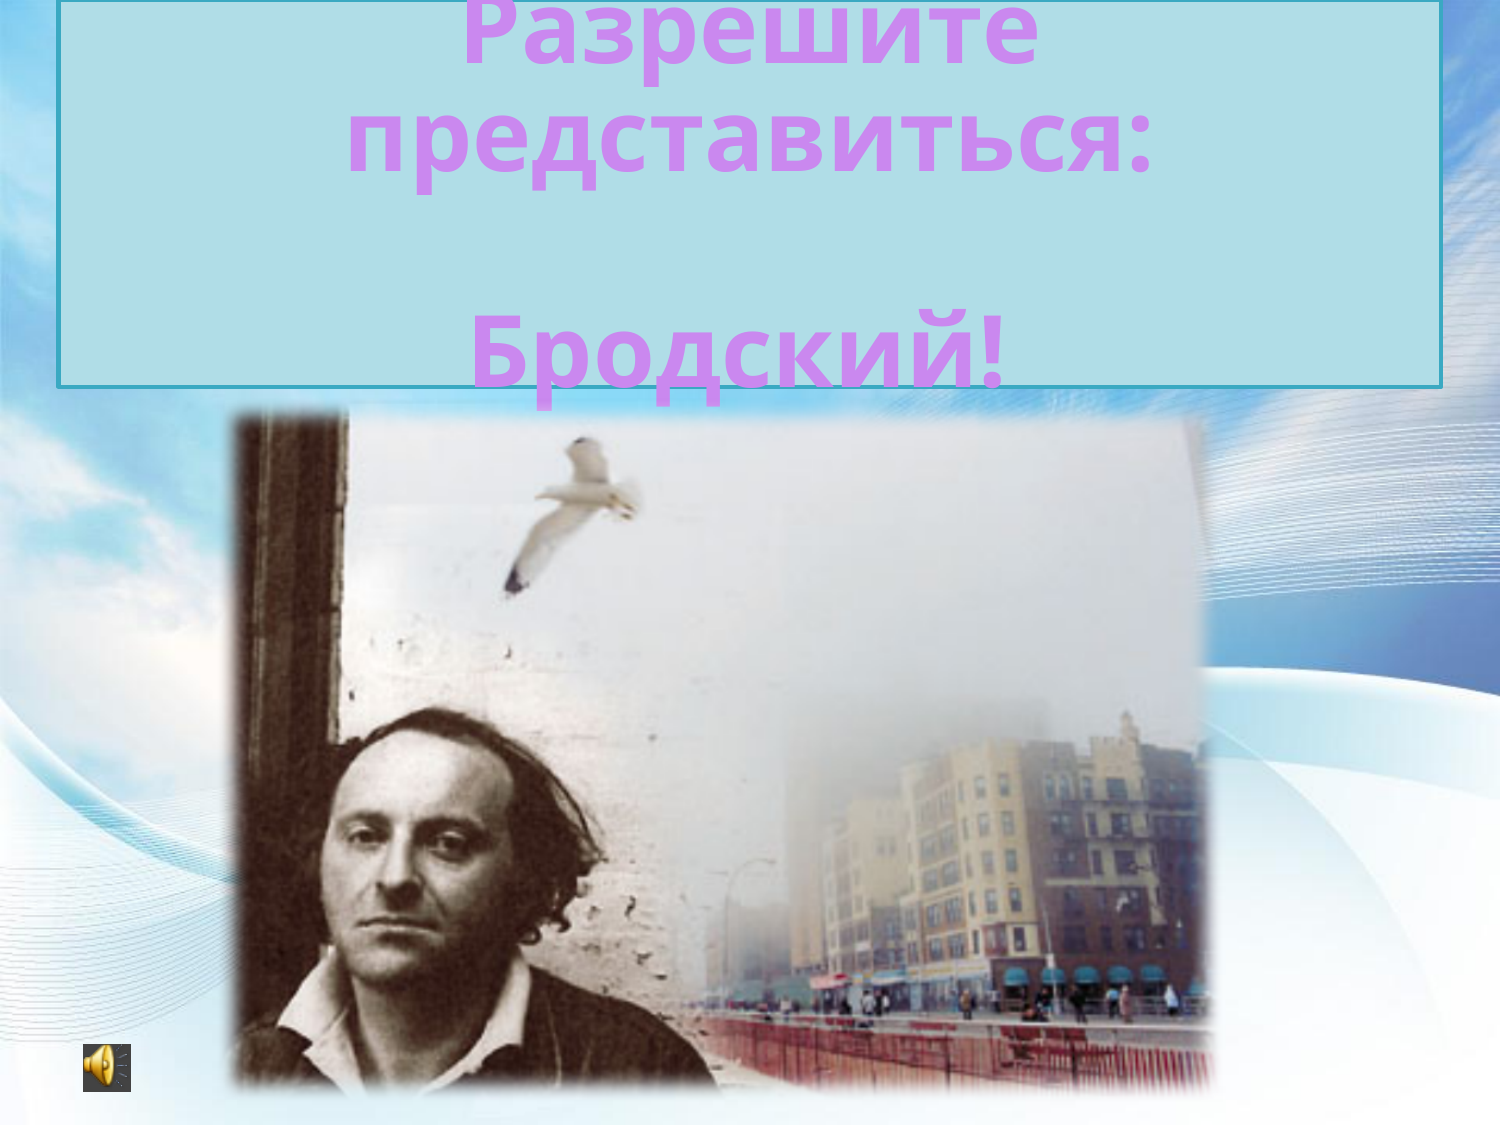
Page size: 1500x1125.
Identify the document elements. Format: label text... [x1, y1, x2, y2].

title Разрешите представиться: Бродский! [56, 0, 1443, 389]
picture [0, 0, 1500, 1125]
